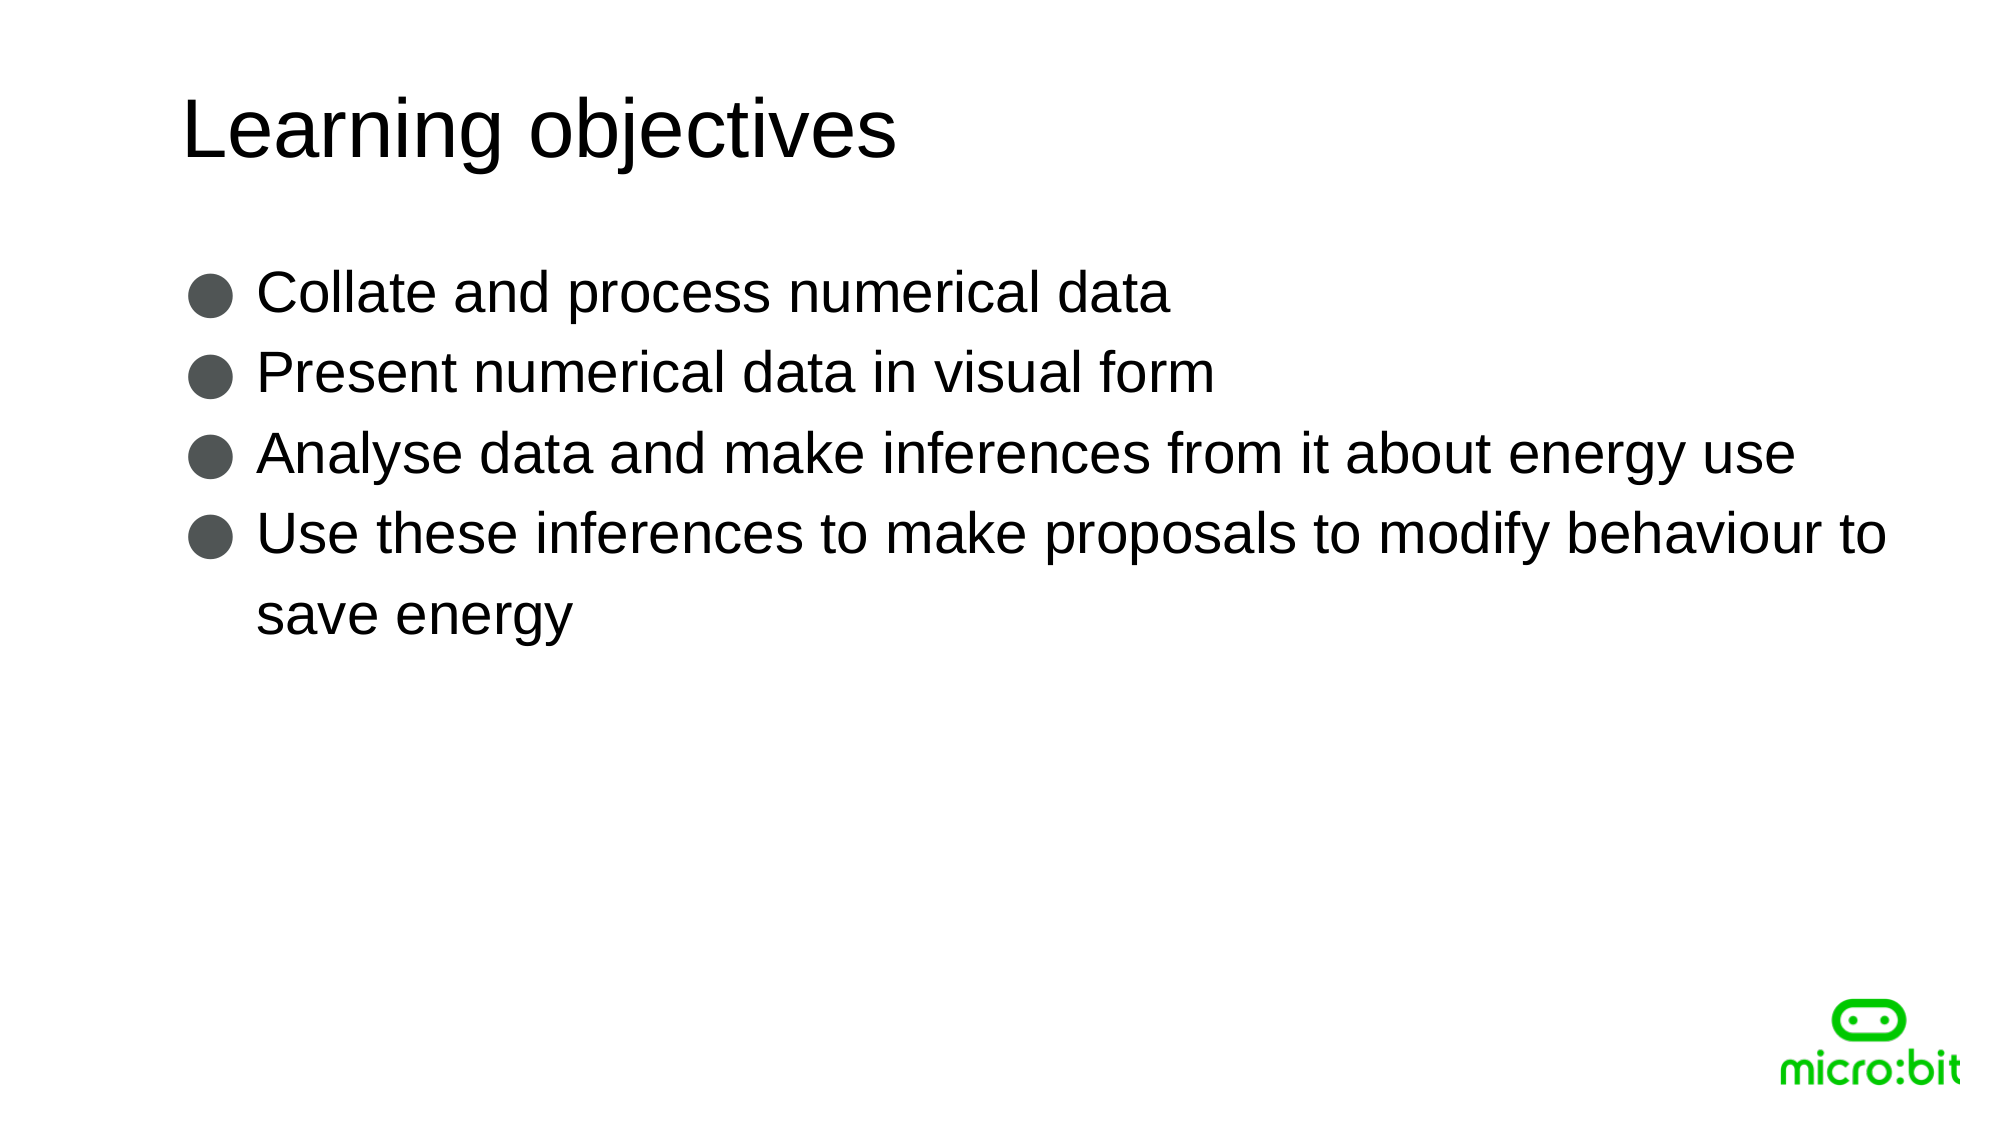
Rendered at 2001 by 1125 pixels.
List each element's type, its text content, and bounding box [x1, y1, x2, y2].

text_box Learning objectives Collate and process numerical data Present numerical data in visual form Analyse data and make inferences from it about energy use Use these inferences to make proposals to modify behaviour to save energy [166, 60, 1918, 884]
picture [1780, 998, 1960, 1086]
